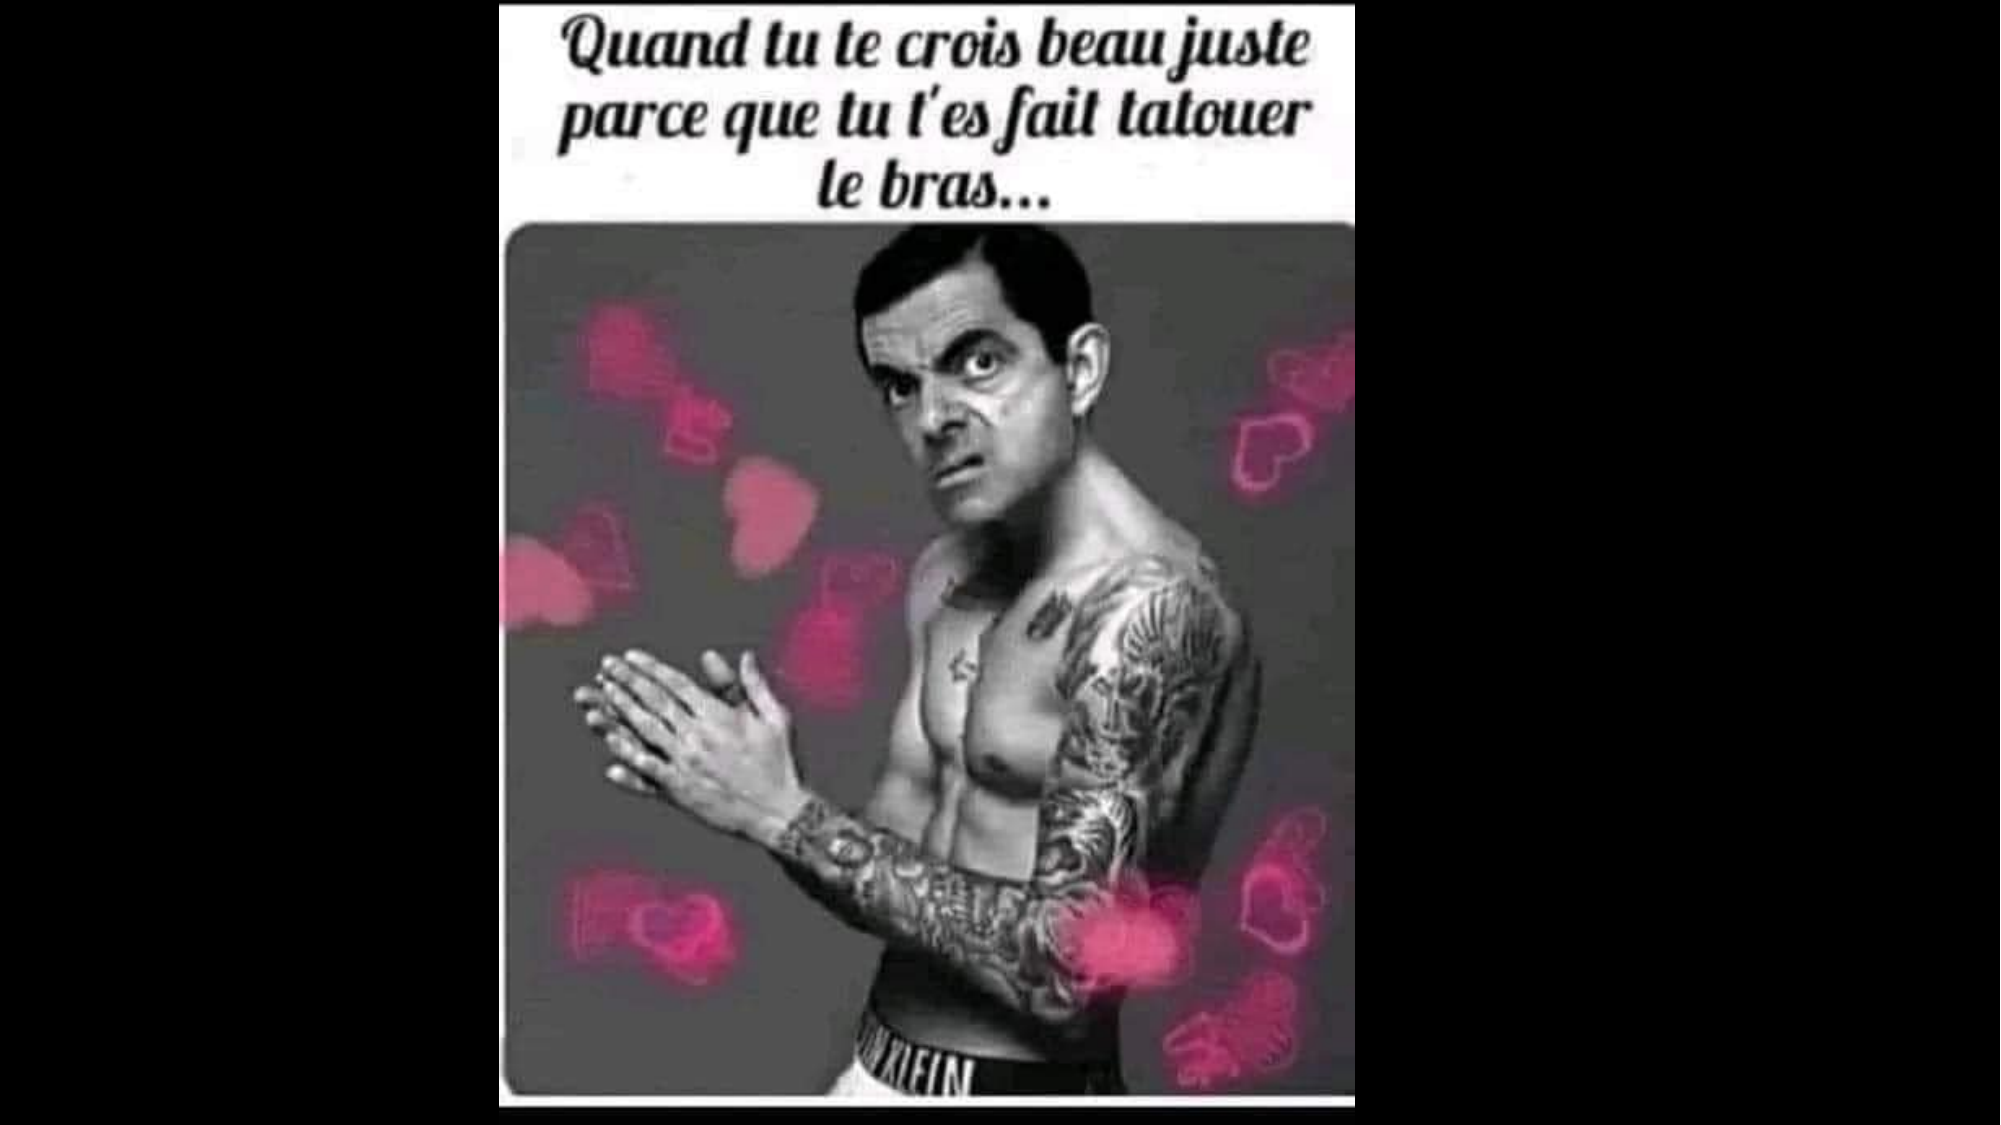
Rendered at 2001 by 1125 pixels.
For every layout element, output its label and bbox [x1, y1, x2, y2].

list [499, 0, 1355, 1125]
